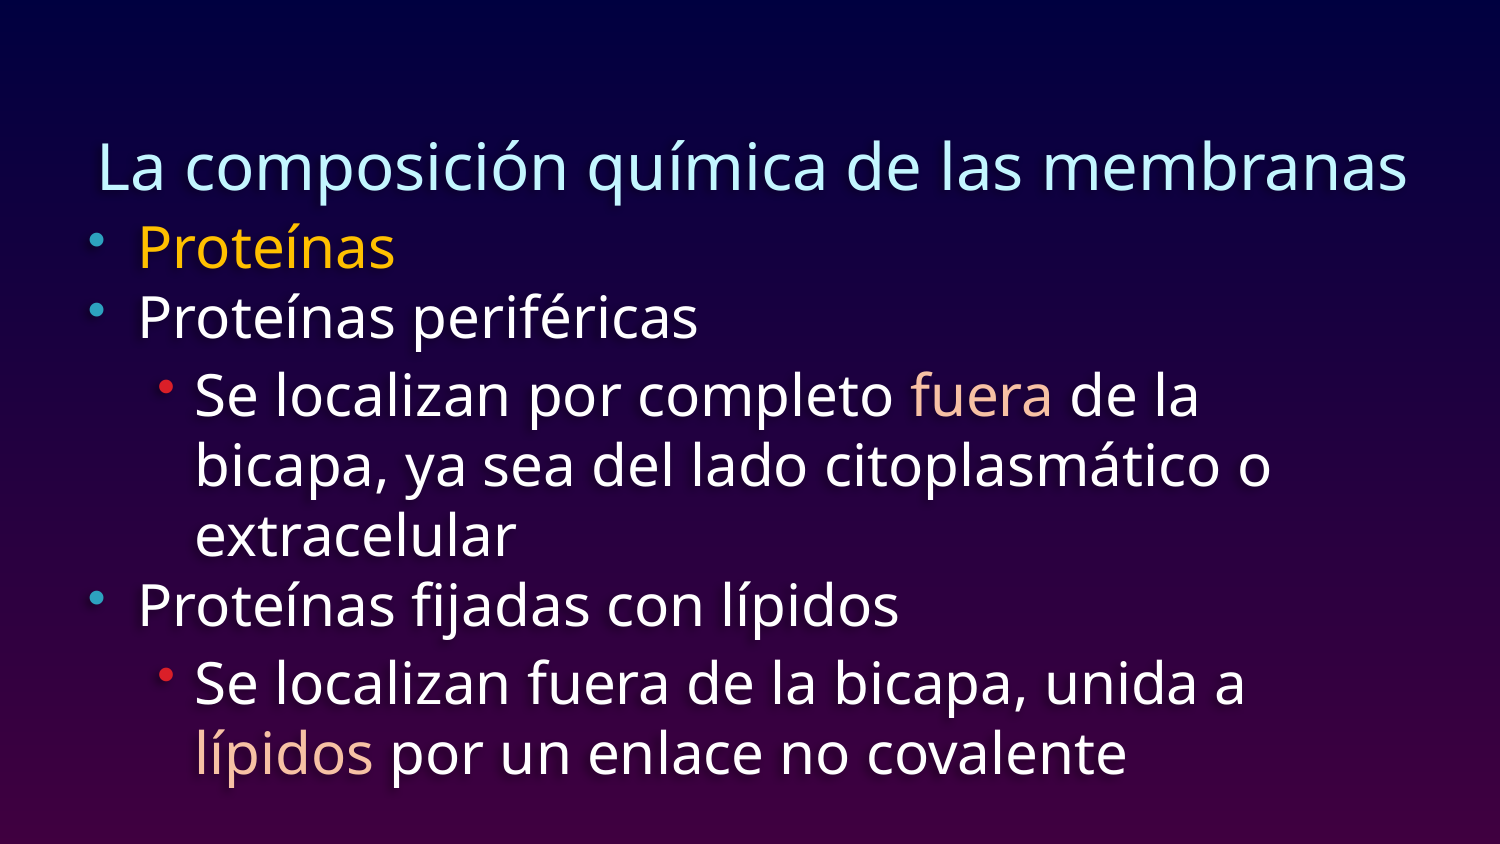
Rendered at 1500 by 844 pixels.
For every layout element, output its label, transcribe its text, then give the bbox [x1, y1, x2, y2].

list Proteínas Proteínas periféricas Se localizan por completo fuera de la bicapa, ya sea del lado citoplasmático o extracelular Proteínas fijadas con lípidos Se localizan fuera de la bicapa, unida a lípidos por un enlace no covalente [75, 216, 1425, 760]
title La composición química de las membranas [75, 70, 1425, 211]
